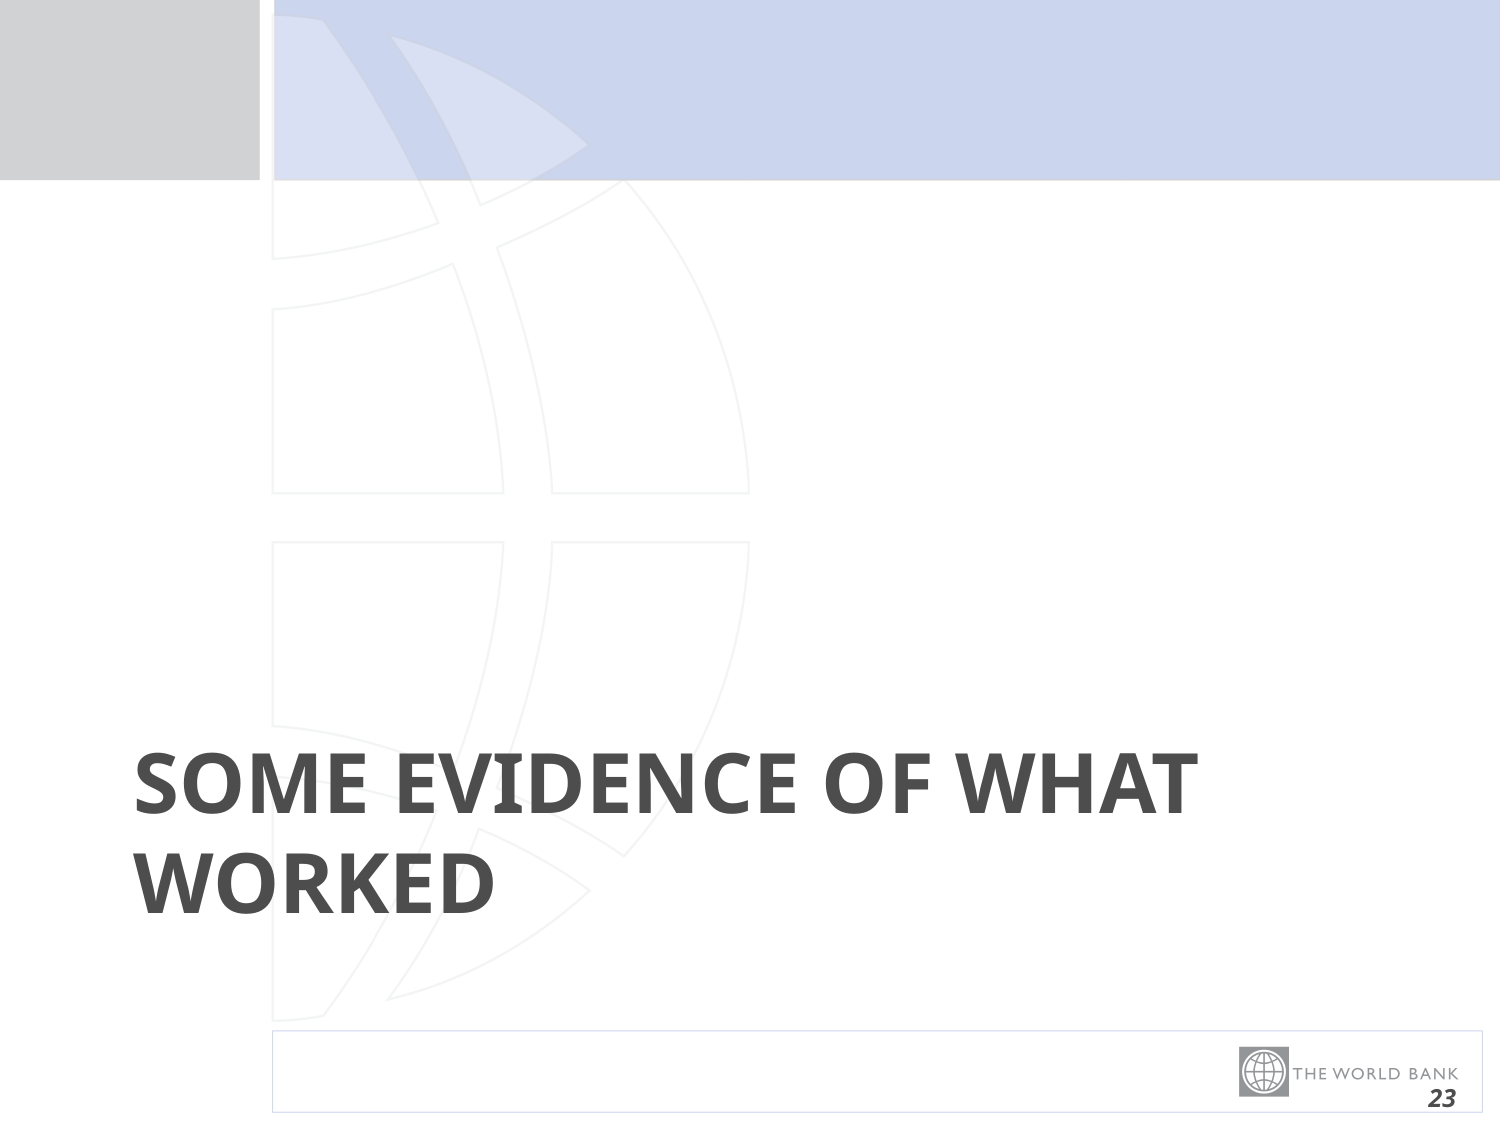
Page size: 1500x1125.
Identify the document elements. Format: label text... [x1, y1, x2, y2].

picture [0, 0, 1500, 1125]
title SOME EVIDENCE OF WHAT WORKED [118, 722, 1394, 947]
